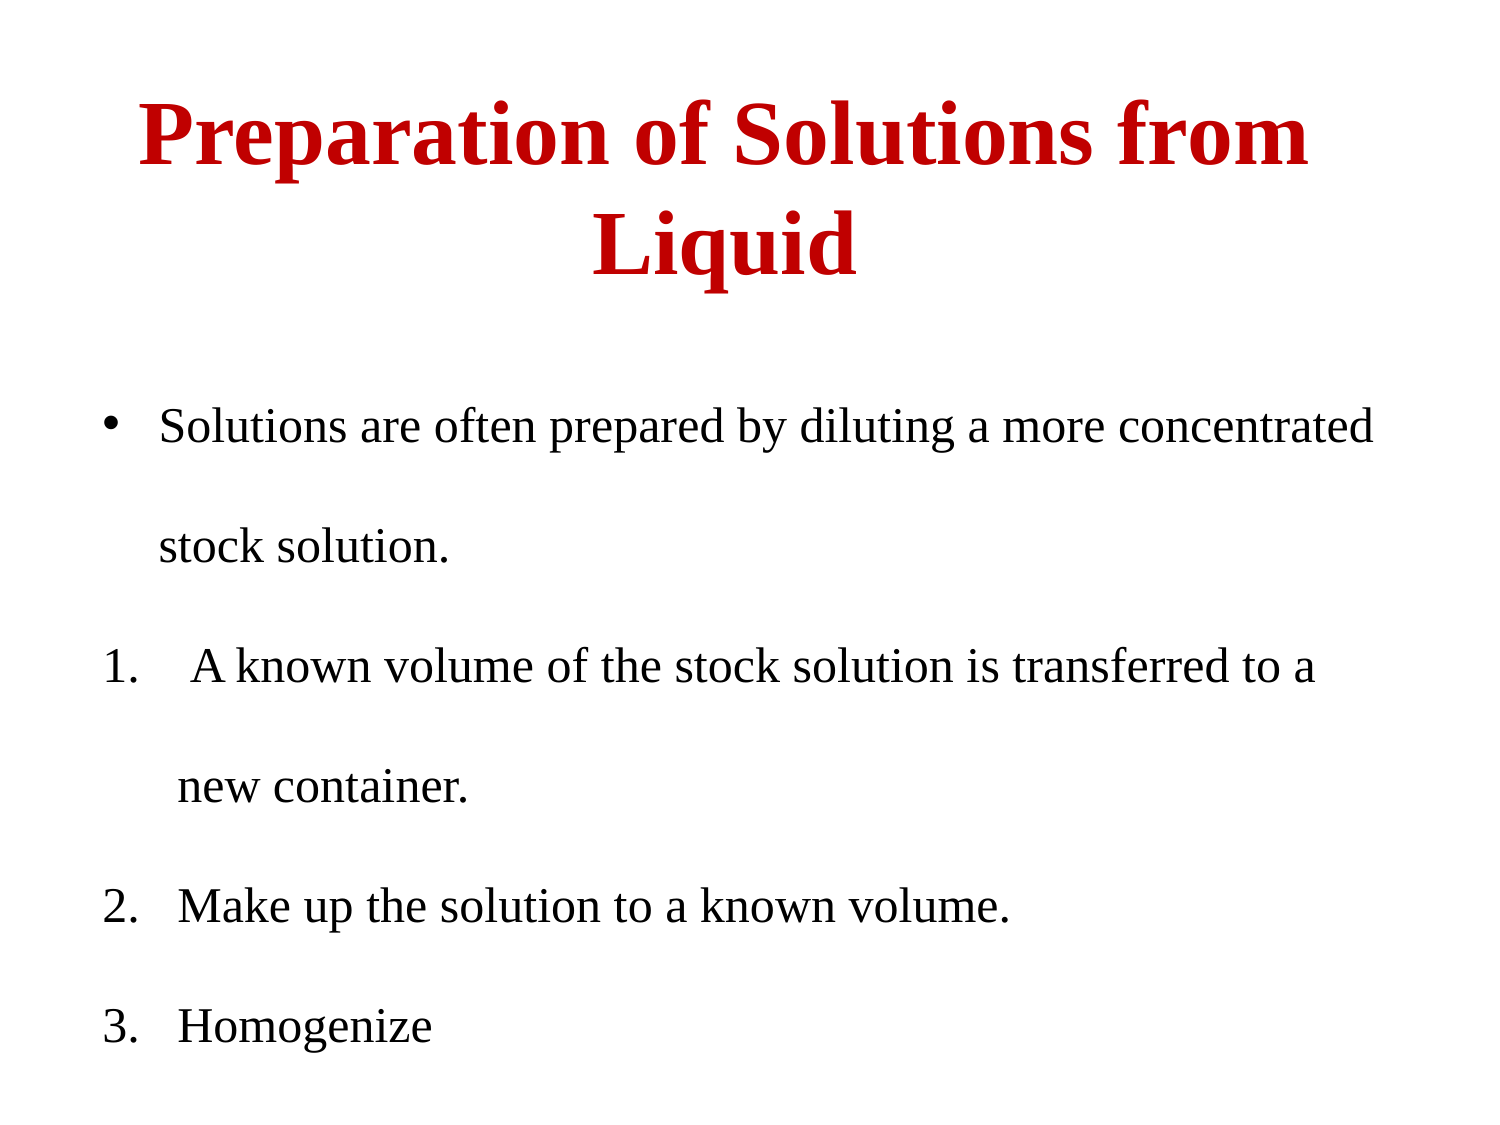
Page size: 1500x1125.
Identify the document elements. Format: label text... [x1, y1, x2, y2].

text_box Solutions are often prepared by diluting a more concentrated stock solution. A known volume of the stock solution is transferred to a new container. Make up the solution to a known volume. Homogenize [87, 324, 1425, 1060]
title Preparation of Solutions from Liquid [87, 62, 1363, 304]
